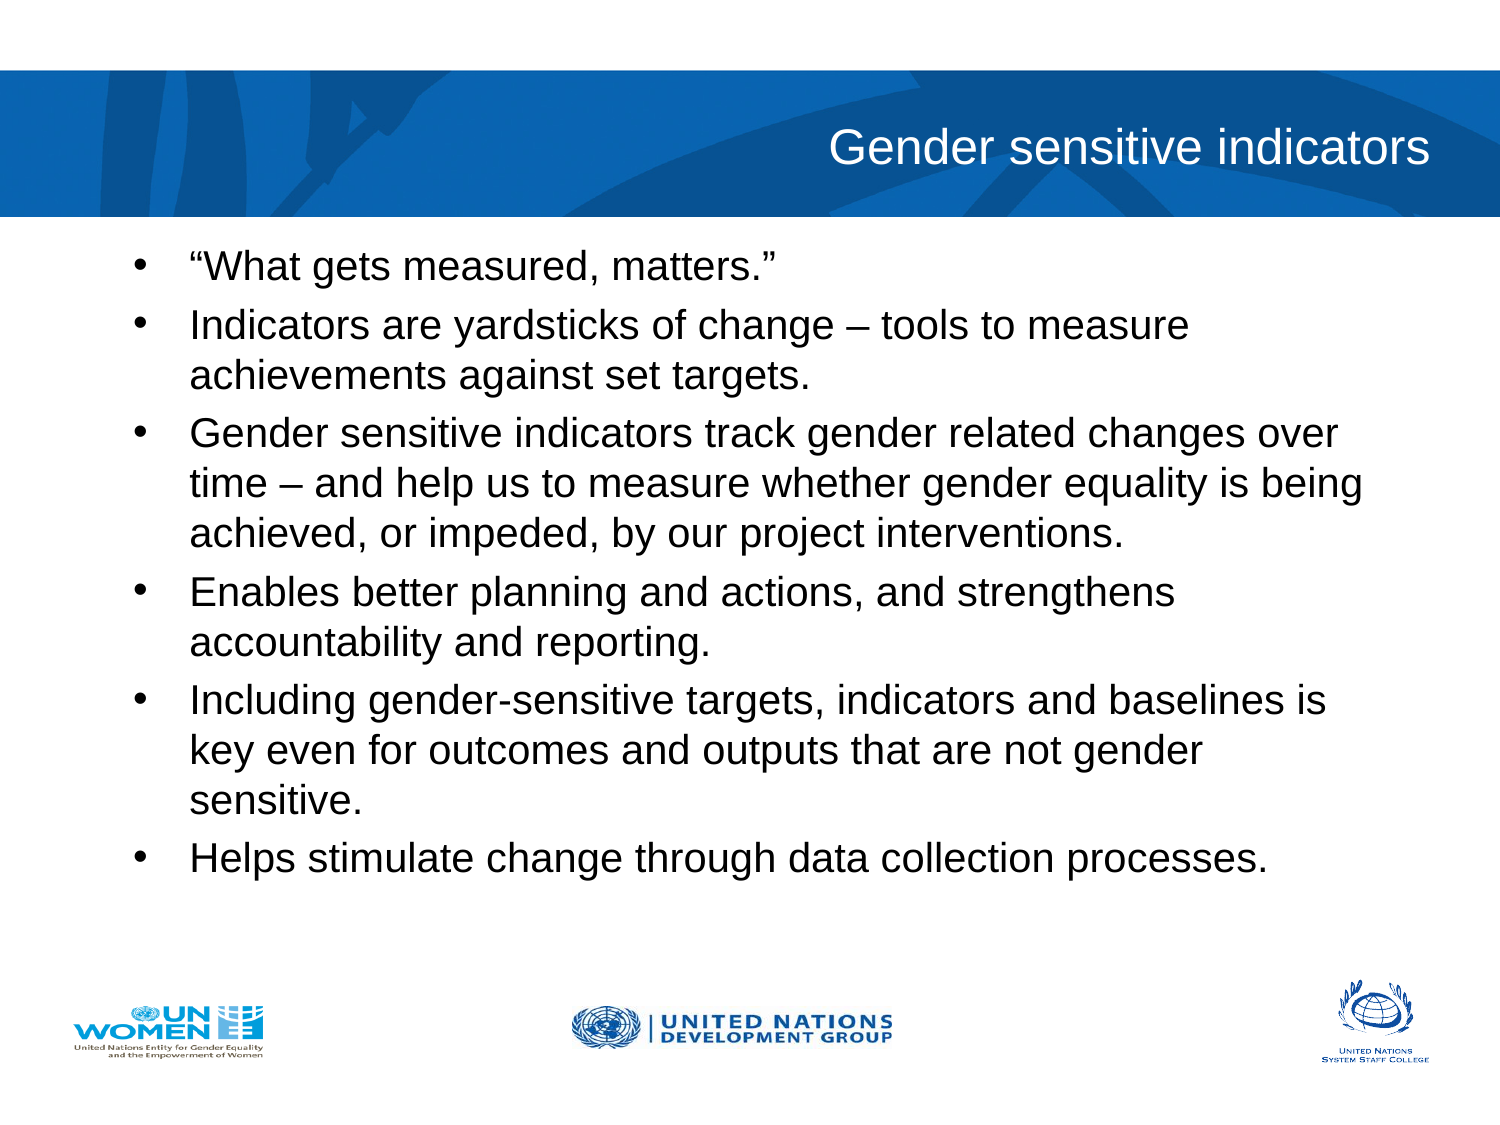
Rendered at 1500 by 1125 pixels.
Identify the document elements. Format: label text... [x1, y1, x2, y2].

picture [194, 1006, 204, 1013]
title Gender sensitive indicators [171, 94, 1447, 195]
list “What gets measured, matters.” Indicators are yardsticks of change – tools to measure achievements against set targets. Gender sensitive indicators track gender related changes over time – and help us to measure whether gender equality is being achieved, or impeded, by our project interventions. Enables better planning and actions, and strengthens accountability and reporting. Including gender-sensitive targets, indicators and baselines is key even for outcomes and outputs that are not gender sensitive. Helps stimulate change through data collection processes. [118, 231, 1382, 976]
picture [170, 1006, 179, 1018]
picture [1322, 979, 1429, 1063]
picture [73, 1006, 263, 1059]
picture [0, 70, 1500, 217]
picture [572, 1006, 892, 1049]
